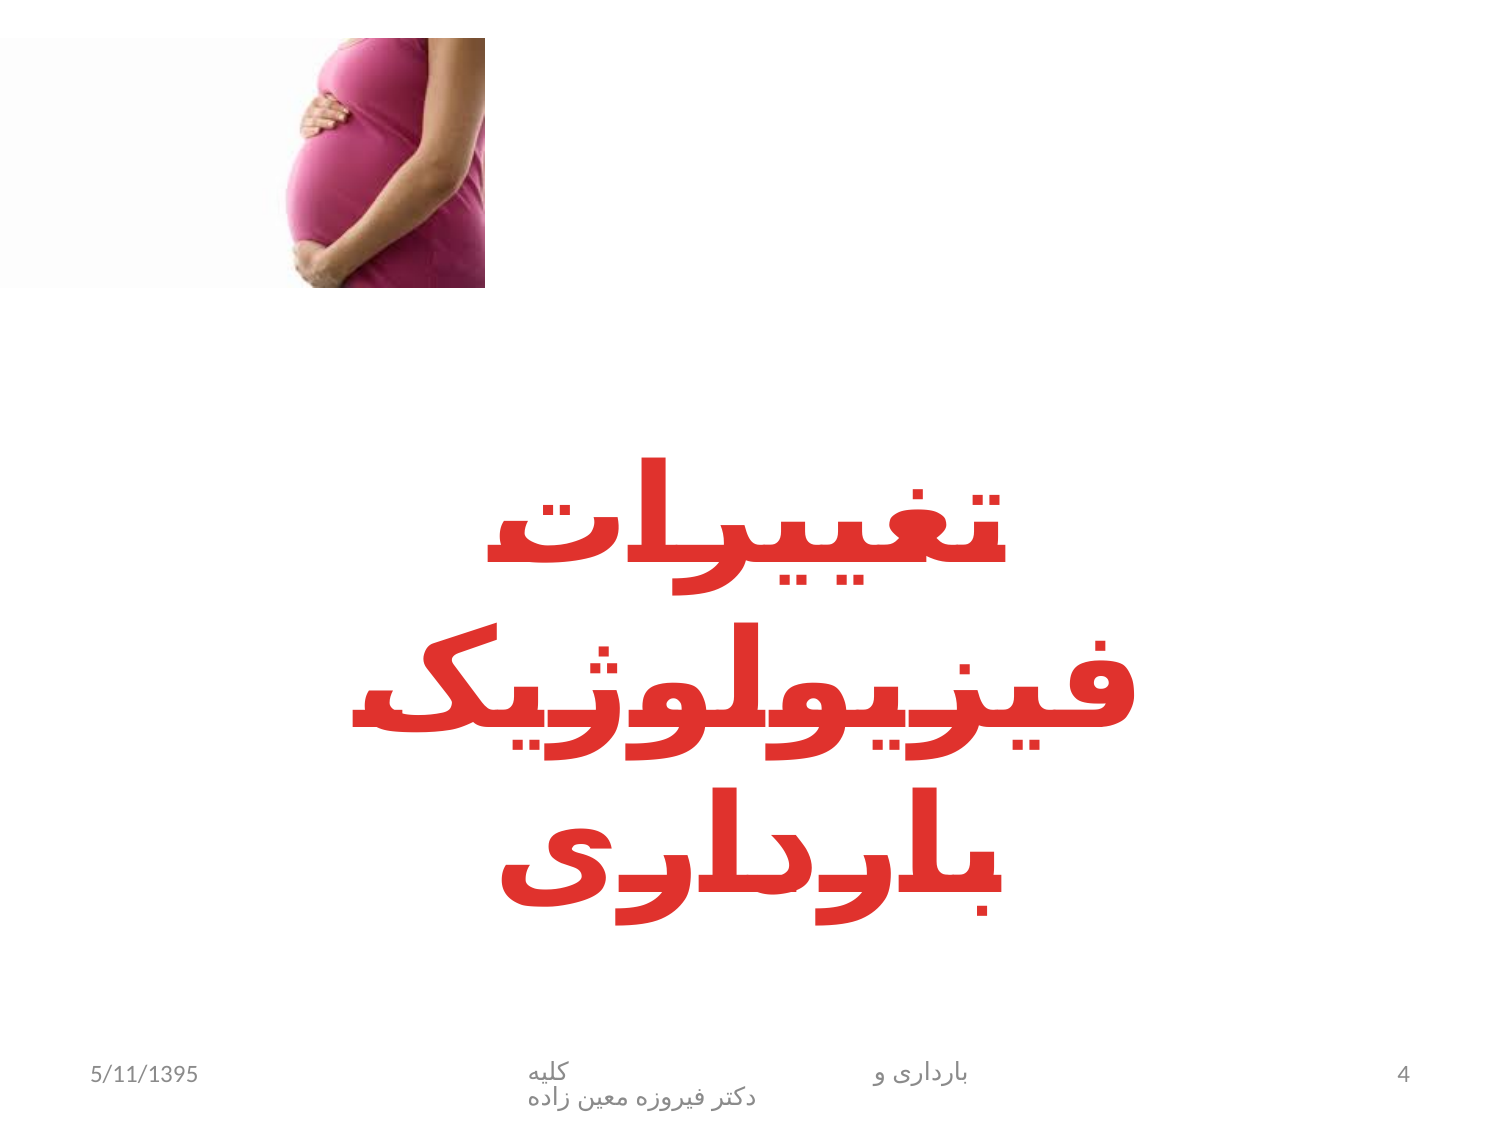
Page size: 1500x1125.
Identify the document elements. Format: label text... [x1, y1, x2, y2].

slide_number 4 [1074, 1042, 1425, 1103]
footer بارداری و کلیه دکتر فیروزه معین زاده [512, 1042, 988, 1103]
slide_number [75, 1042, 425, 1103]
list تغییرات فیزیولوژیک بارداری [75, 224, 1425, 968]
picture [0, 38, 485, 288]
